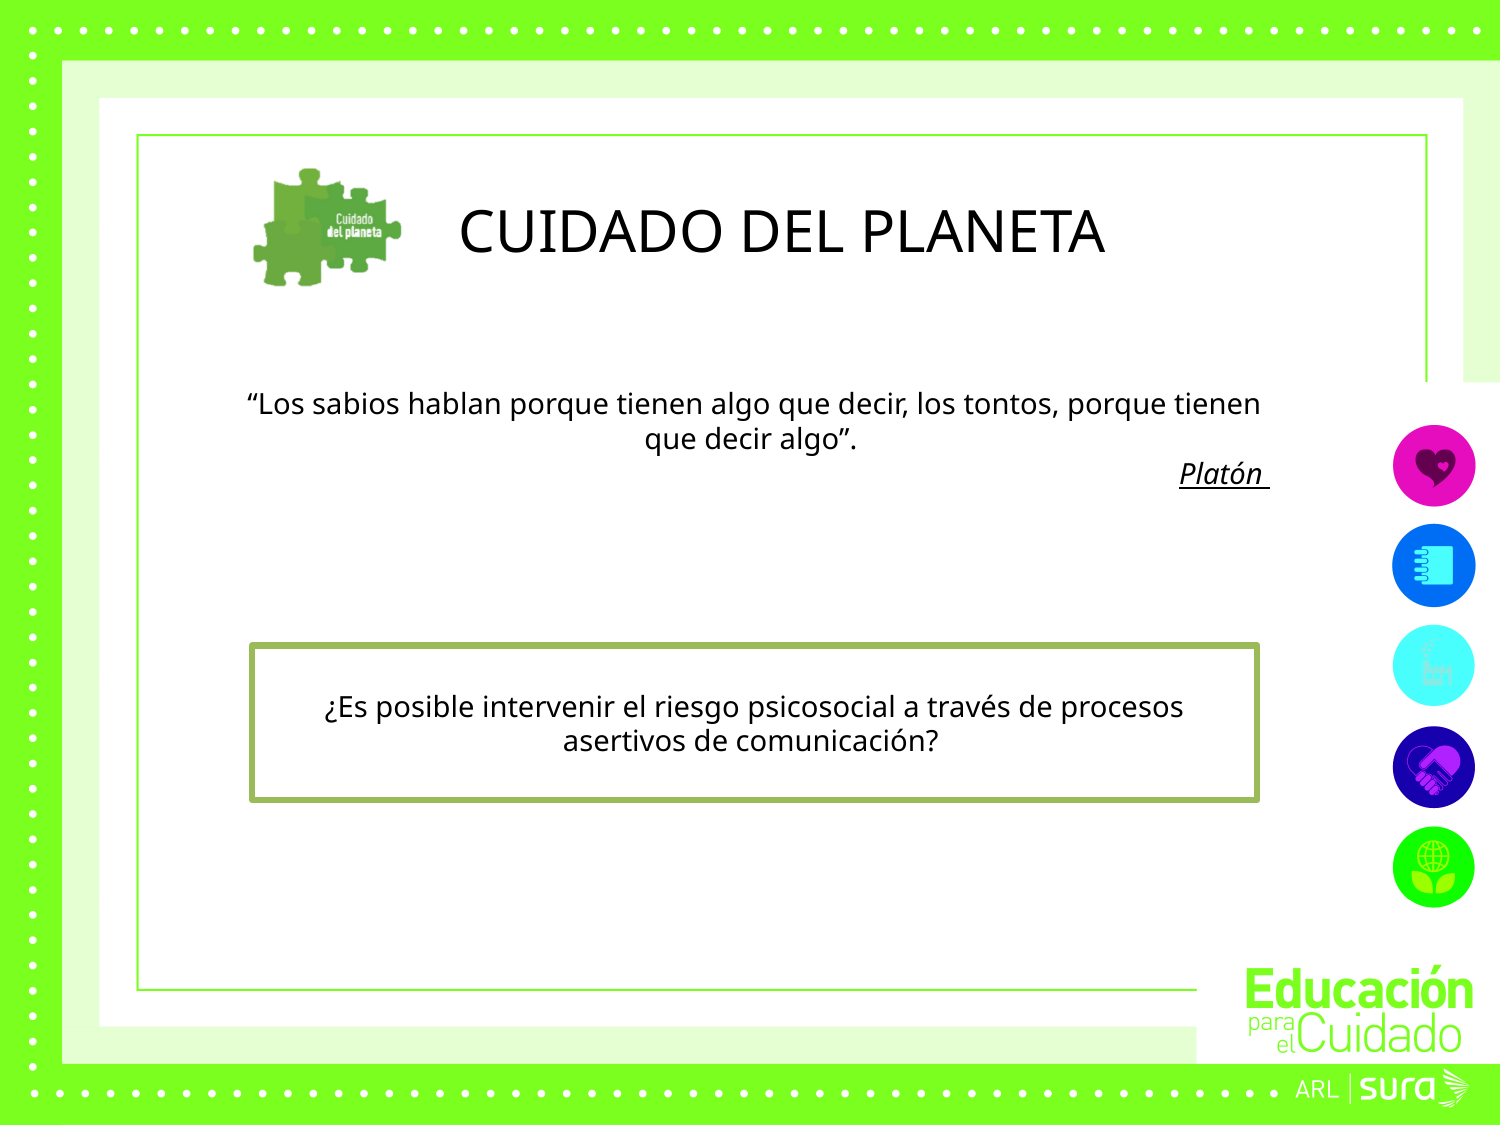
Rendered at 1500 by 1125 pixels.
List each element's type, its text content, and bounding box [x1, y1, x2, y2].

text_box CUIDADO DEL PLANETA [444, 186, 1121, 272]
text_box “Los sabios hablan porque tienen algo que decir, los tontos, porque tienen que decir algo”. Platón [224, 378, 1286, 498]
picture [0, 0, 1500, 1125]
text_box ¿Es posible intervenir el riesgo psicosocial a través de procesos asertivos de comunicación? [250, 643, 1259, 802]
